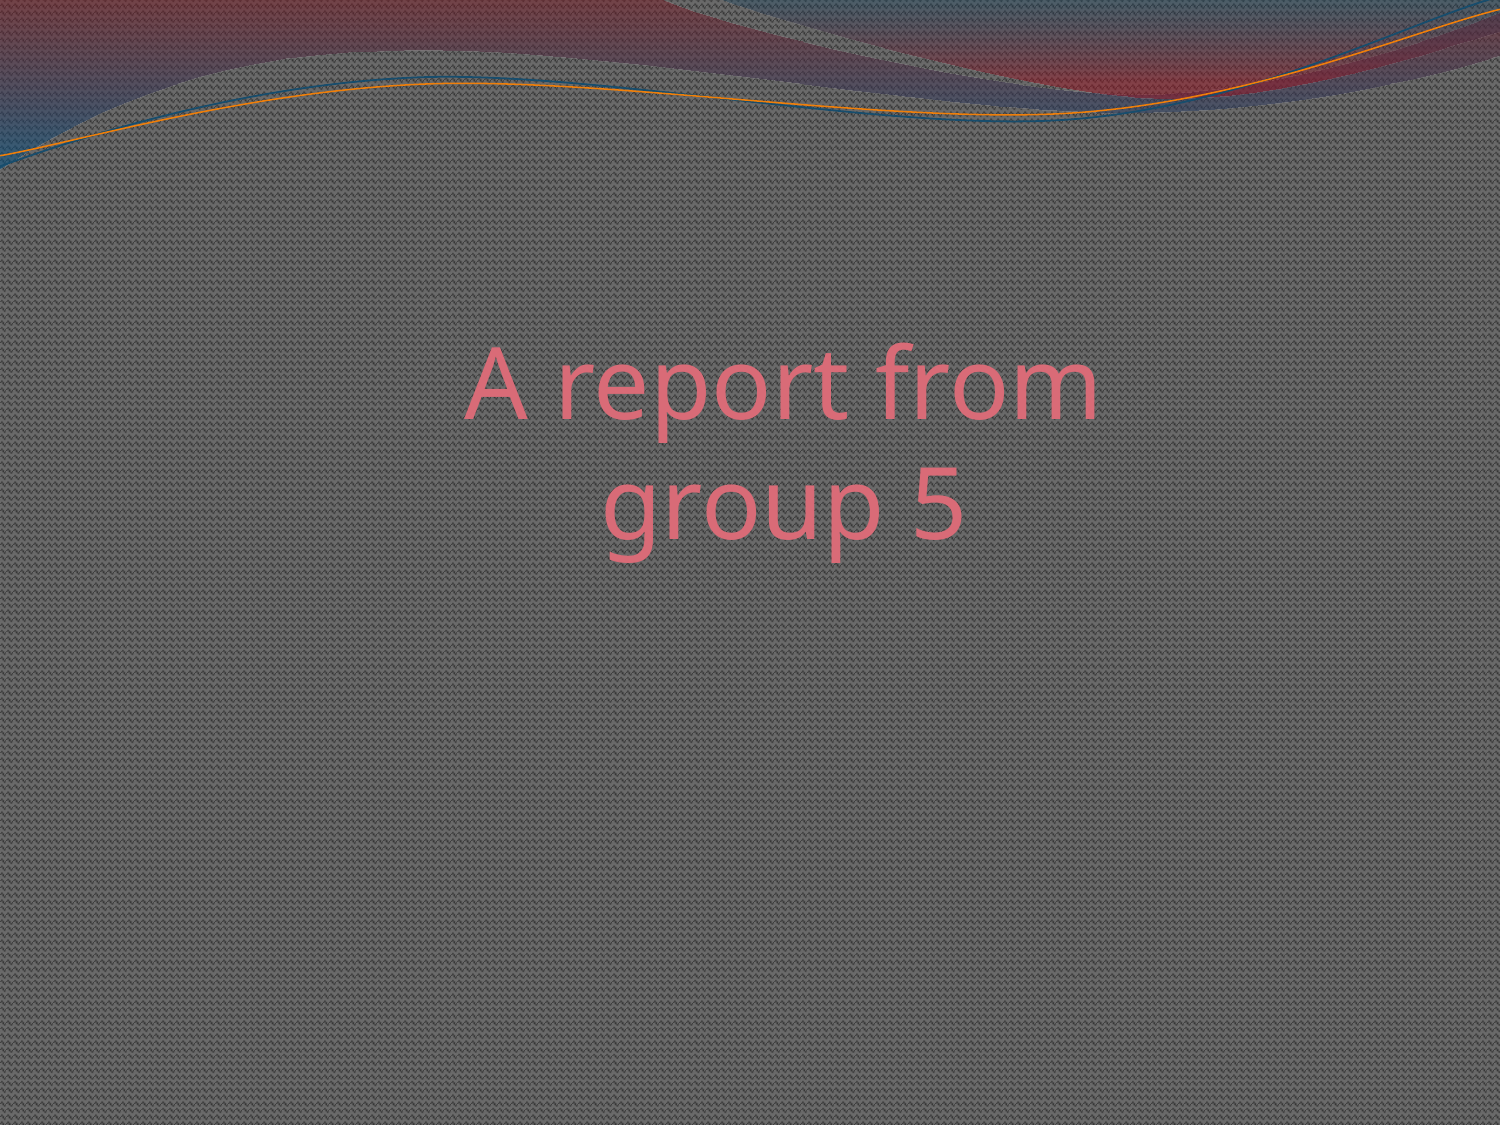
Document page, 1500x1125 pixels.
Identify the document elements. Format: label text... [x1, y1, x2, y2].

text_box A report from group 5 [337, 312, 1231, 568]
